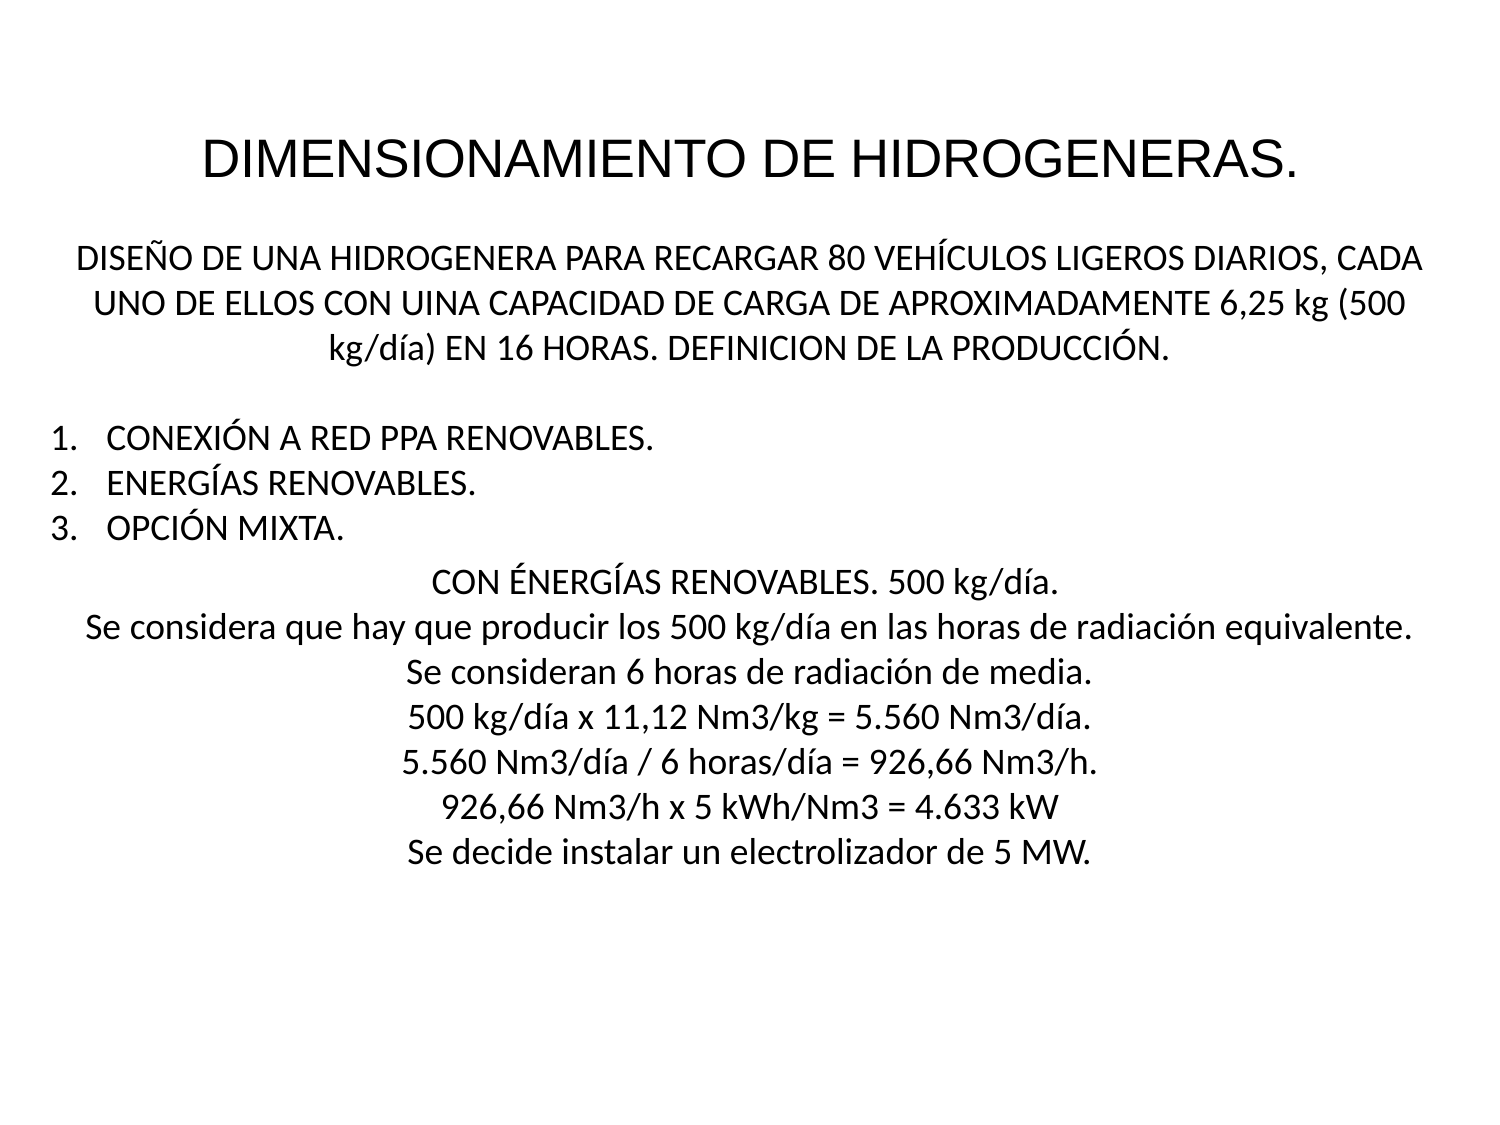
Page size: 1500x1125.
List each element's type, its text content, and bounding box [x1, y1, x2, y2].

text_box CON ÉNERGÍAS RENOVABLES. 500 kg/día. Se considera que hay que producir los 500 kg/día en las horas de radiación equivalente. Se consideran 6 horas de radiación de media. 500 kg/día x 11,12 Nm3/kg = 5.560 Nm3/día. 5.560 Nm3/día / 6 horas/día = 926,66 Nm3/h. 926,66 Nm3/h x 5 kWh/Nm3 = 4.633 kW Se decide instalar un electrolizador de 5 MW. [35, 556, 1465, 880]
text_box DIMENSIONAMIENTO DE HIDROGENERAS. [0, 130, 1500, 190]
text_box DISEÑO DE UNA HIDROGENERA PARA RECARGAR 80 VEHÍCULOS LIGEROS DIARIOS, CADA UNO DE ELLOS CON UINA CAPACIDAD DE CARGA DE APROXIMADAMENTE 6,25 kg (500 kg/día) EN 16 HORAS. DEFINICION DE LA PRODUCCIÓN. CONEXIÓN A RED PPA RENOVABLES. ENERGÍAS RENOVABLES. OPCIÓN MIXTA. [35, 225, 1465, 556]
